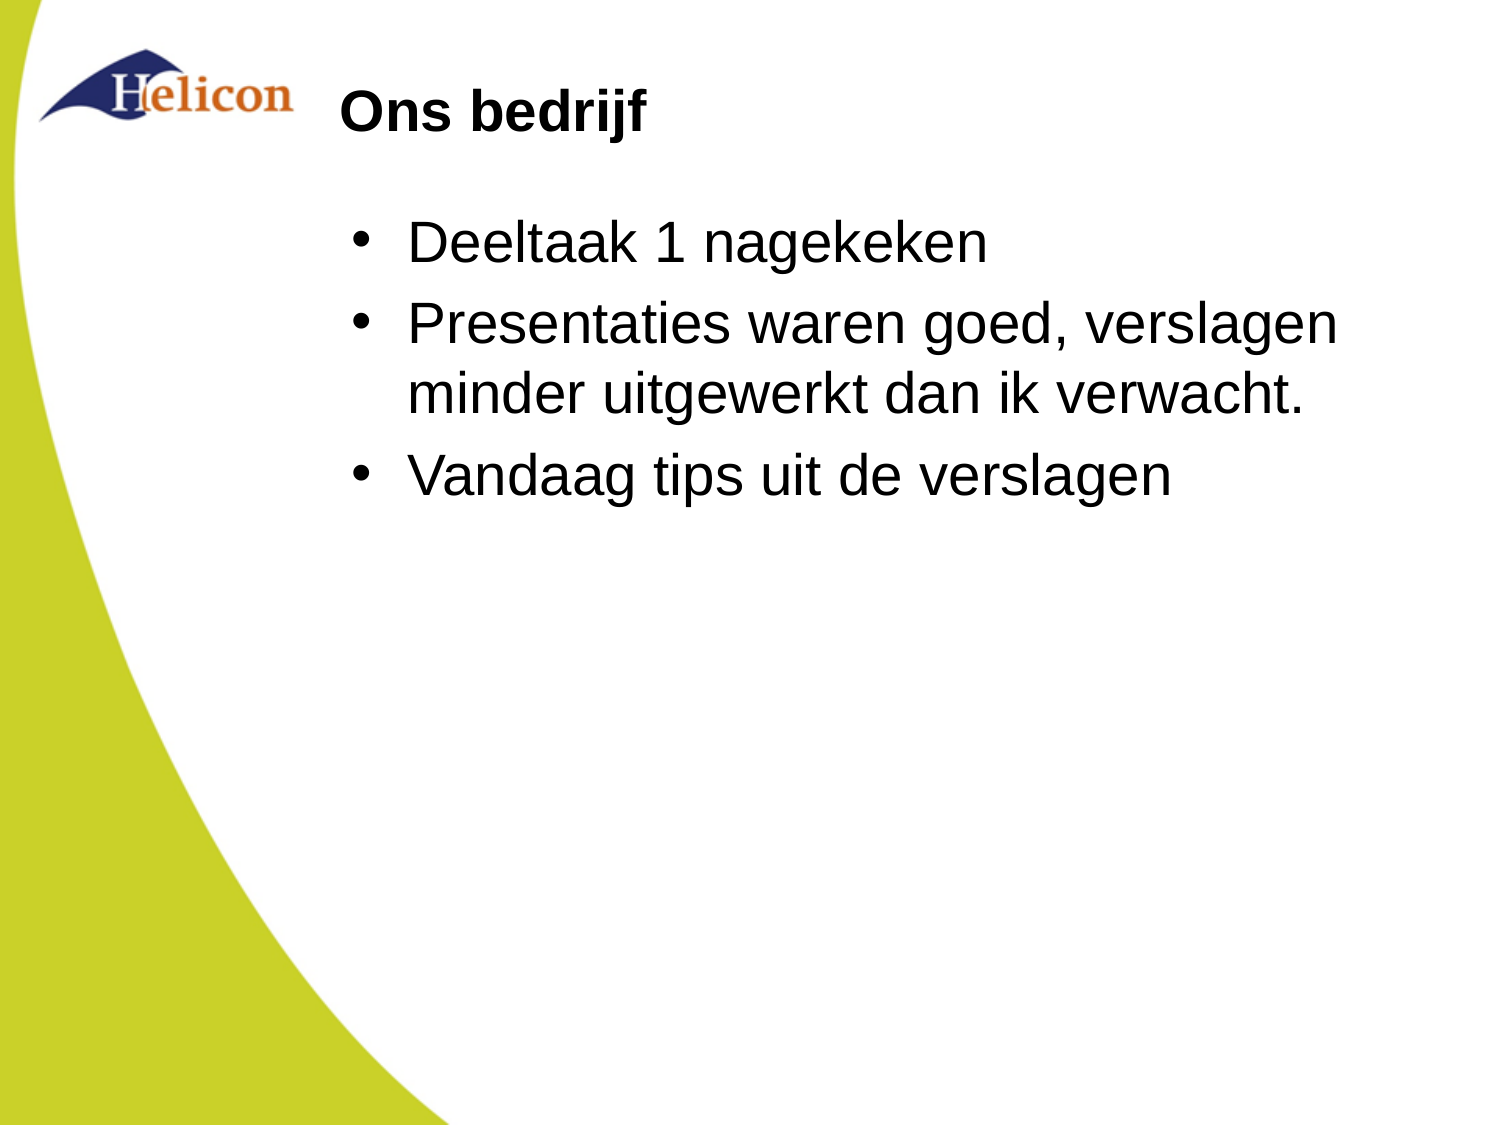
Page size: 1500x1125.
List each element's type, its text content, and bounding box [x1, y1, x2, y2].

list Deeltaak 1 nagekeken Presentaties waren goed, verslagen minder uitgewerkt dan ik verwacht. Vandaag tips uit de verslagen [336, 196, 1425, 1005]
title Ons bedrijf [324, 54, 1415, 161]
picture [0, 0, 1500, 1125]
